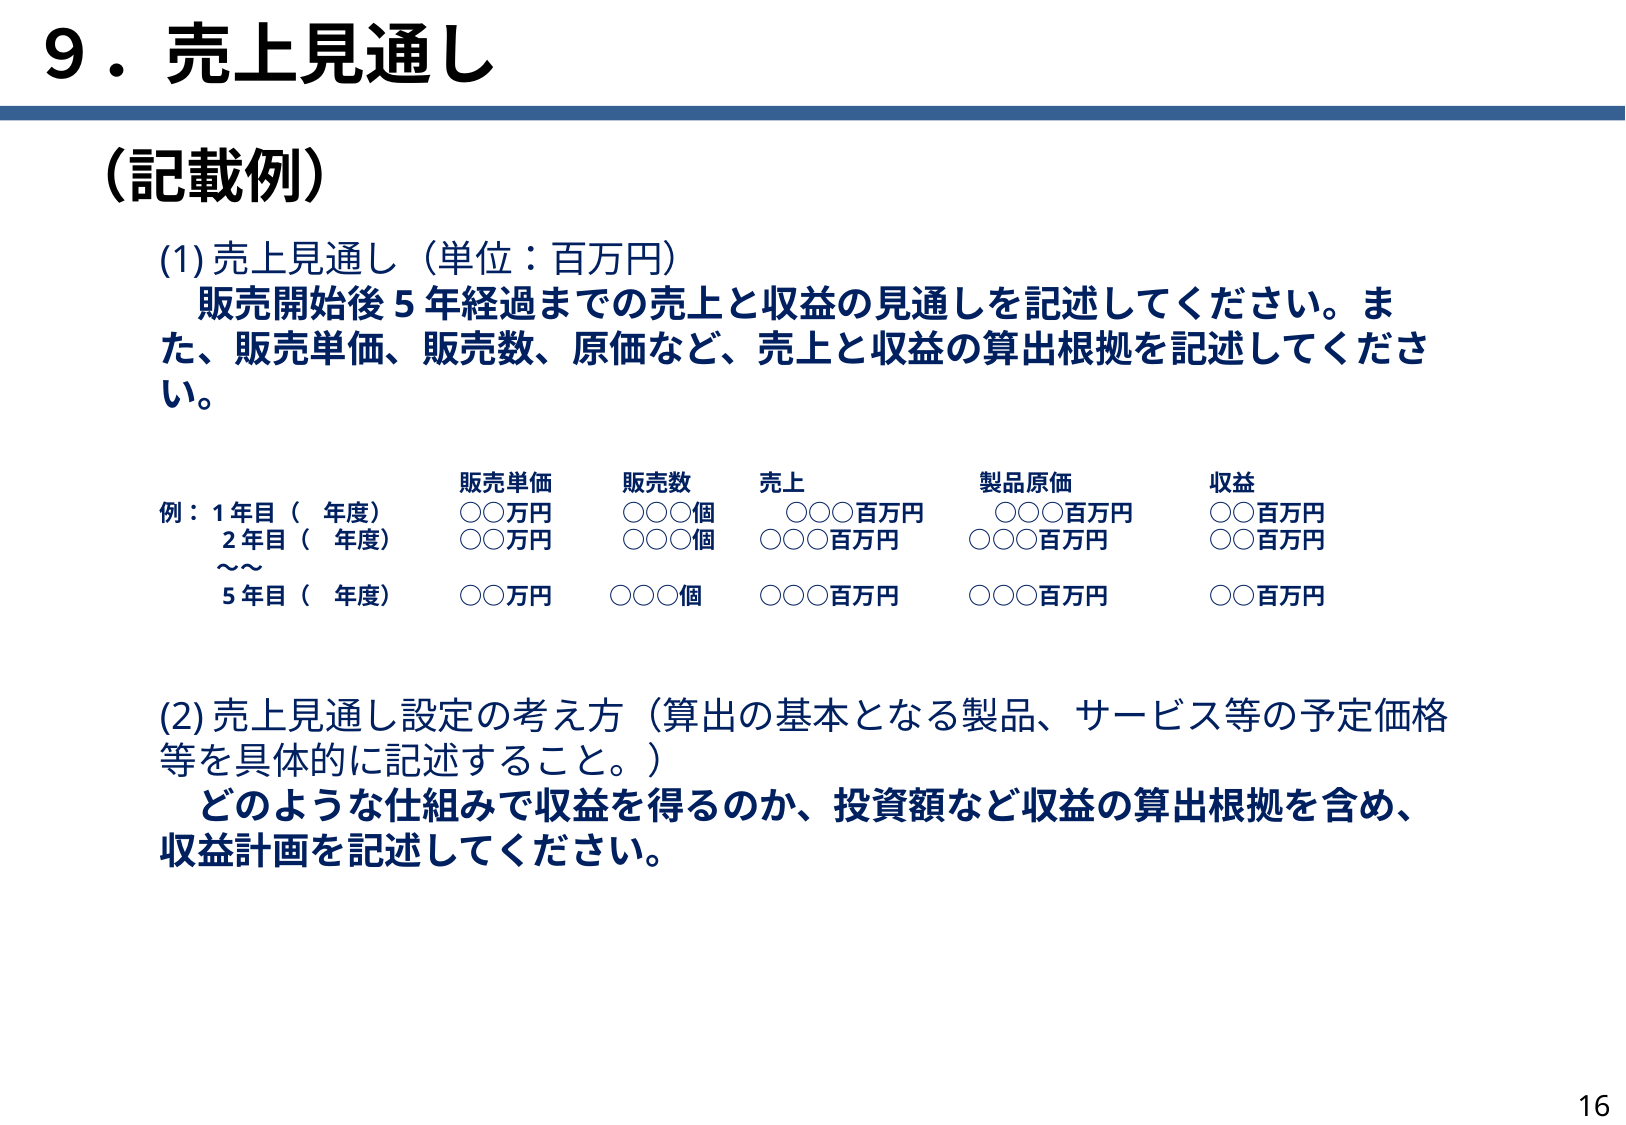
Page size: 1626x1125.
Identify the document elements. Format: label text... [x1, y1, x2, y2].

text_box （記載例） [70, 139, 1265, 210]
slide_number 15 [1513, 1089, 1611, 1125]
text_box (1)売上見通し（単位：百万円） 販売開始後5年経過までの売上と収益の見通しを記述してください。また、販売単価、販売数、原価など、売上と収益の算出根拠を記述してください。 販売単価 販売数 売上 製品原価 収益 例：1年目（ 年度） ○○万円 ○○○個 ○○○百万円 ○○○百万円 ○○百万円 2年目（ 年度） ○○万円 ○○○個 ○○○百万円 ○○○百万円 ○○百万円 ～～ 5年目（ 年度） ○○万円 ○○○個 ○○○百万円 ○○○百万円 ○○百万円 (2)売上見通し設定の考え方（算出の基本となる製品、サービス等の予定価格等を具体的に記述すること。） どのような仕組みで収益を得るのか、投資額など収益の算出根拠を含め、収益計画を記述してください。 [159, 235, 1464, 914]
title ９．売上見通し [31, 12, 1578, 92]
